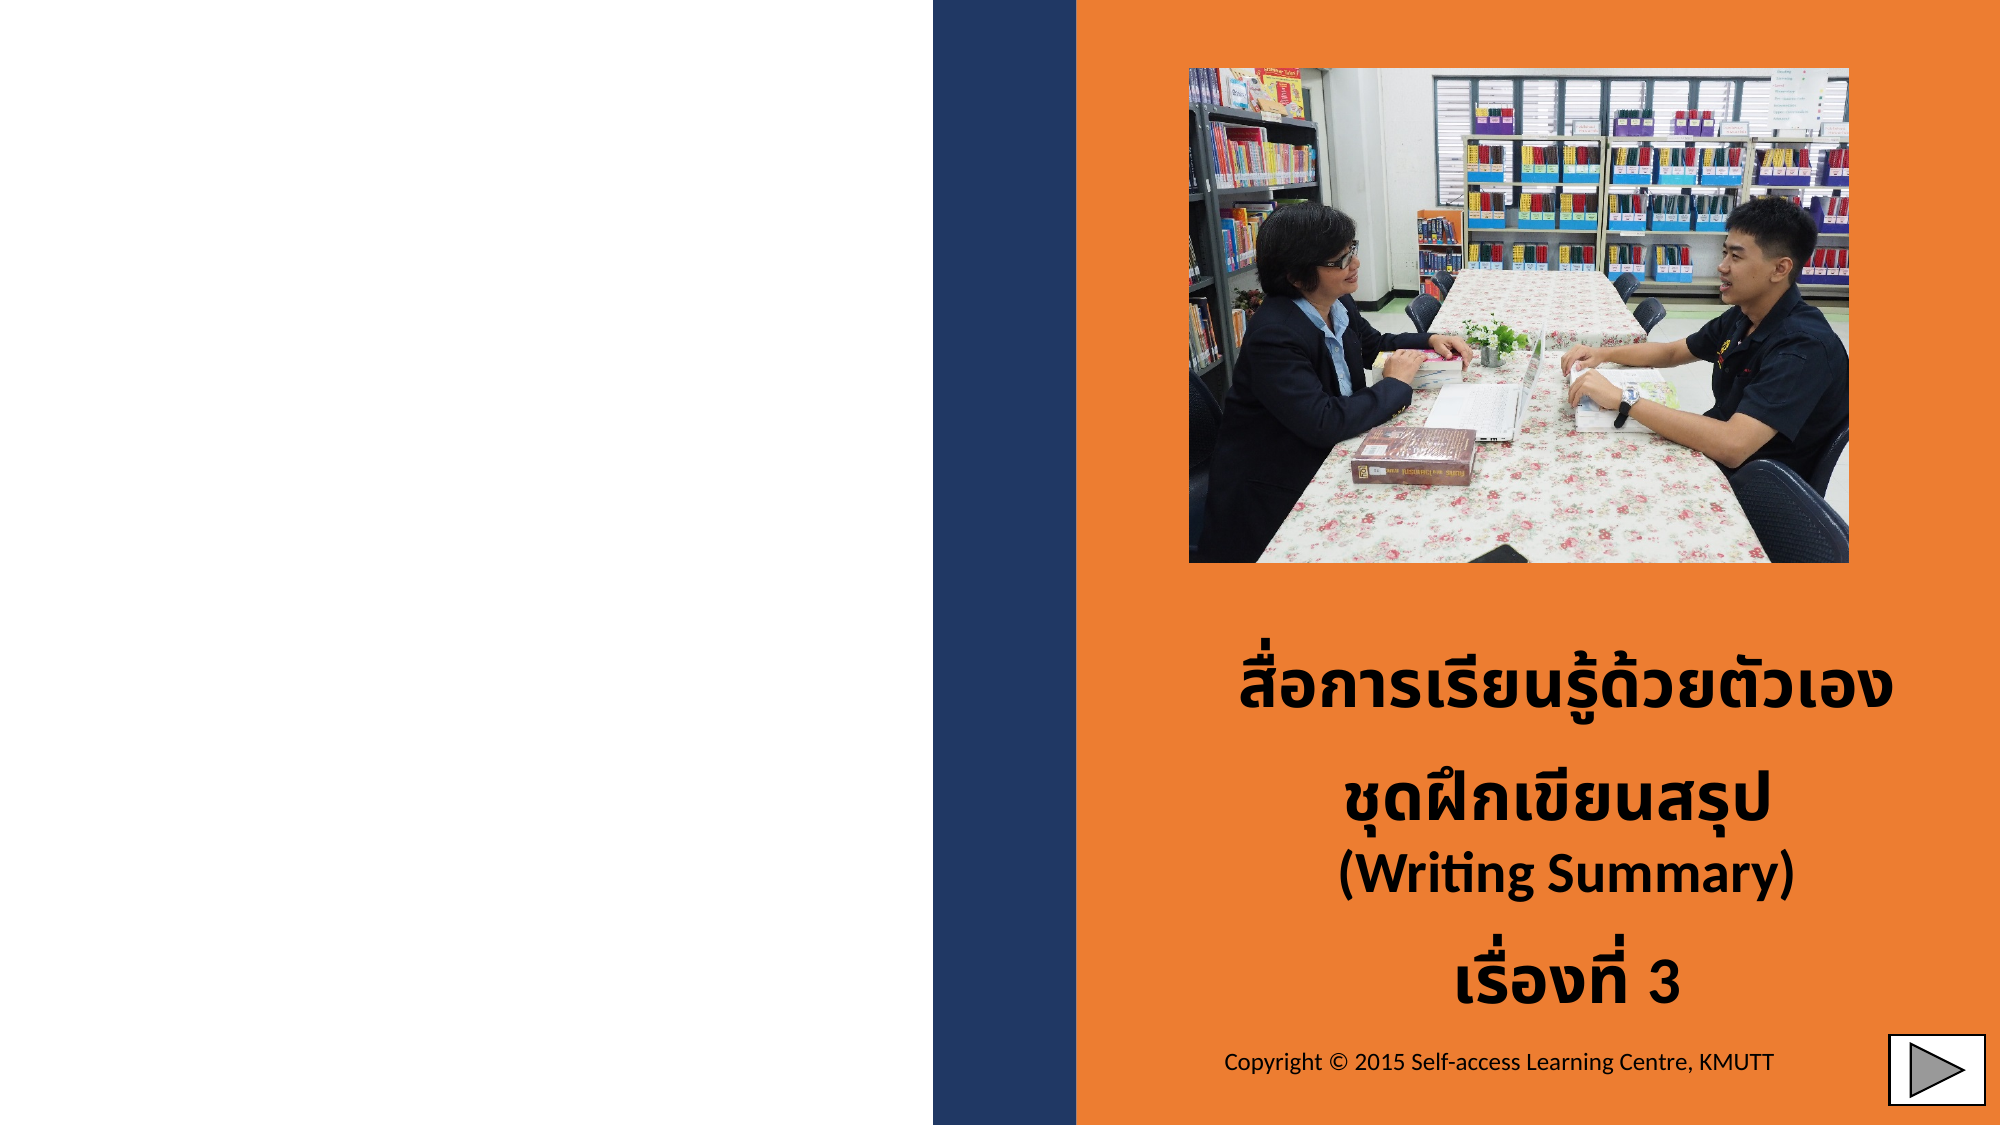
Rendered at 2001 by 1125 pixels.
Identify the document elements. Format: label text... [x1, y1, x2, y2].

text_box [1888, 1034, 1986, 1106]
text_box สื่อการเรียนรู้ด้วยตัวเอง ชุดฝึกเขียนสรุป (Writing Summary) เรื่องที่ 3 [1203, 632, 1931, 1026]
picture [1189, 68, 1849, 563]
text_box [1077, 0, 2000, 1125]
text_box Copyright © 2015 Self-access Learning Centre, KMUTT [1207, 1036, 1849, 1084]
text_box [932, 0, 1077, 1125]
